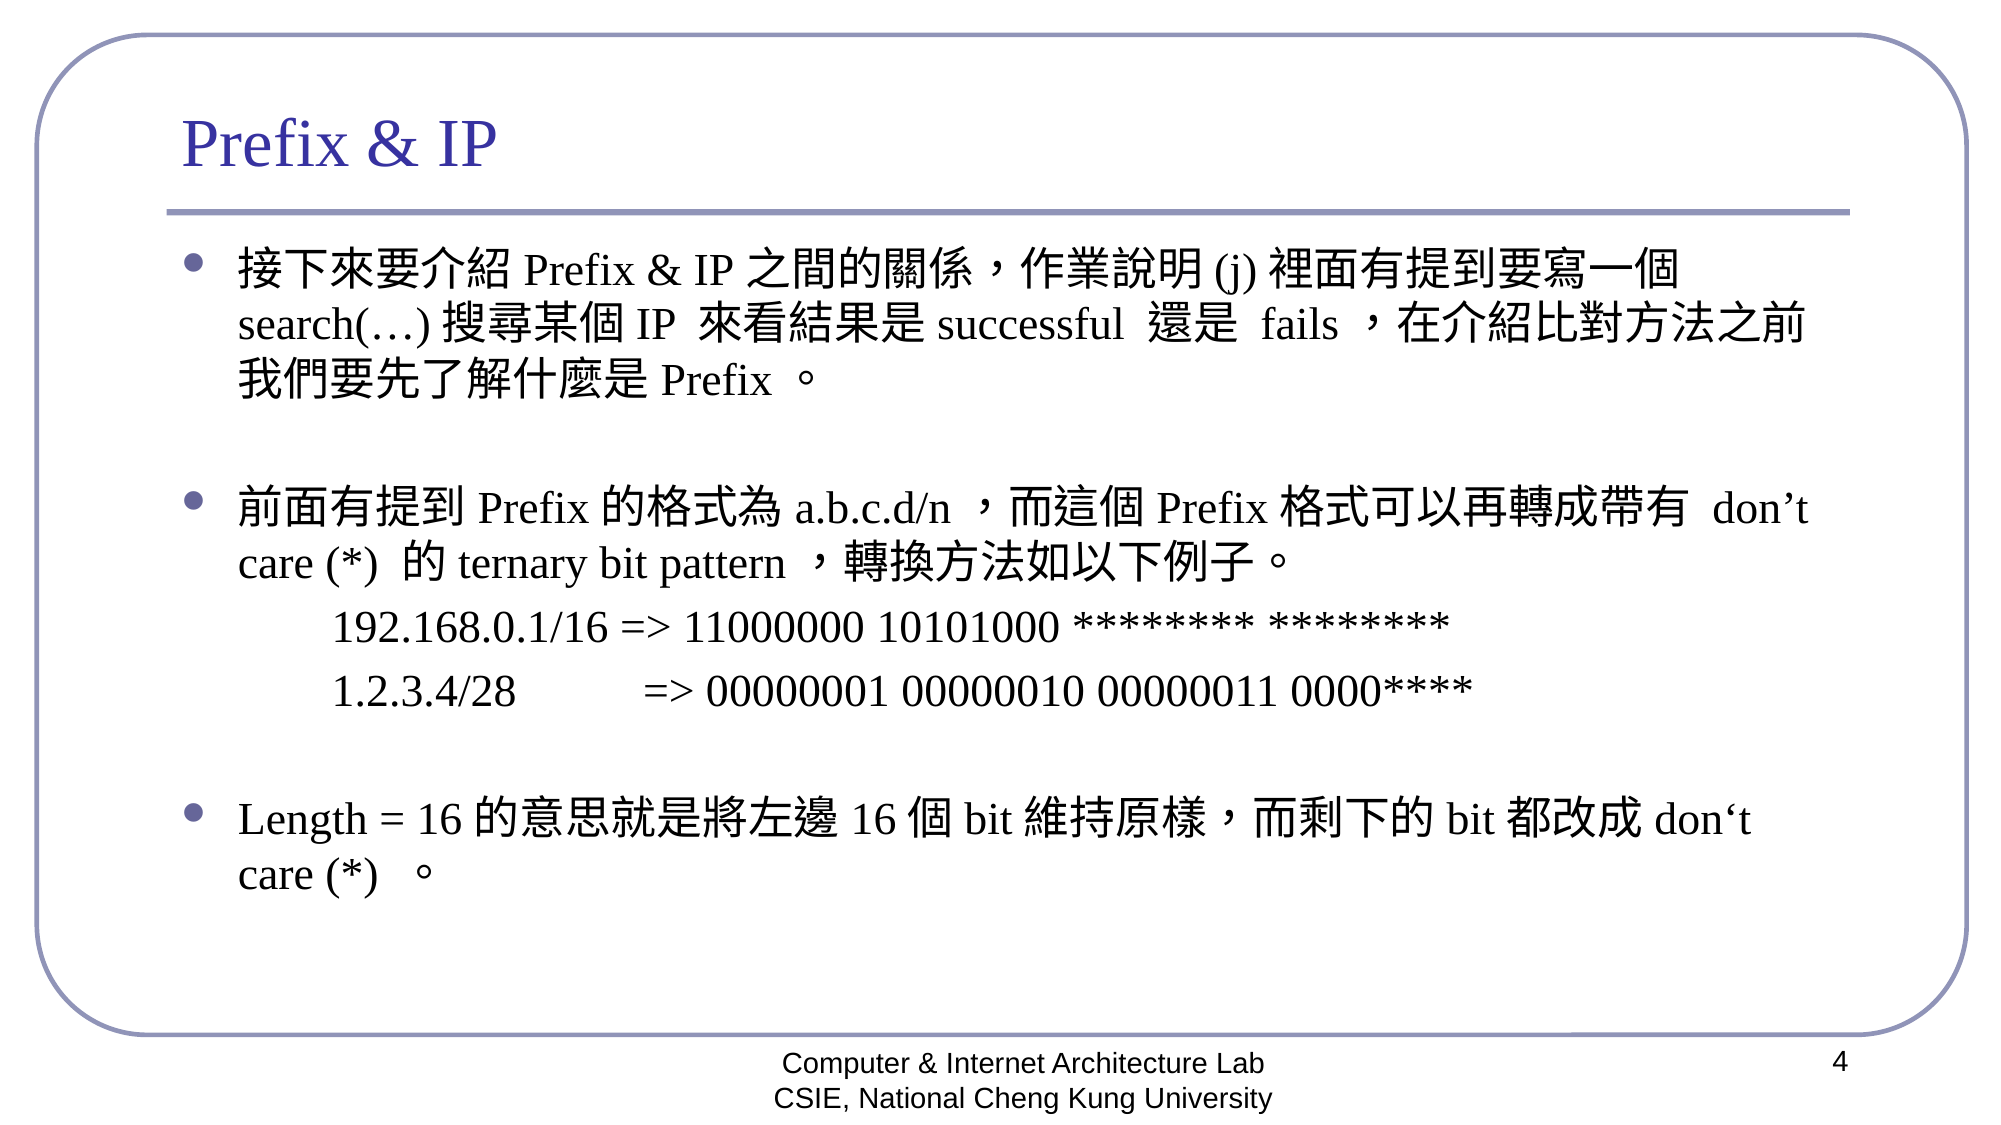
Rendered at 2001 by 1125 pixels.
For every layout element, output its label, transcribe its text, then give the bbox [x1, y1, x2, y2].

slide_number 4 [1731, 1034, 1949, 1111]
footer Computer & Internet Architecture Lab CSIE, National Cheng Kung University [590, 1036, 1458, 1112]
title Prefix & IP [166, 89, 1851, 188]
list 接下來要介紹Prefix & IP之間的關係，作業說明(j)裡面有提到要寫一個search(…)搜尋某個IP 來看結果是successful 還是 fails，在介紹比對方法之前我們要先了解什麼是Prefix。 前面有提到Prefix的格式為a.b.c.d/n，而這個Prefix格式可以再轉成帶有 don’t care (*) 的ternary bit pattern，轉換方法如以下例子。 192.168.0.1/16 => 11000000 10101000 ******** ******** 1.2.3.4/28 => 00000001 00000010 00000011 0000**** Length = 16的意思就是將左邊16個bit維持原樣，而剩下的bit都改成don‘t care (*) 。 [166, 231, 1851, 976]
